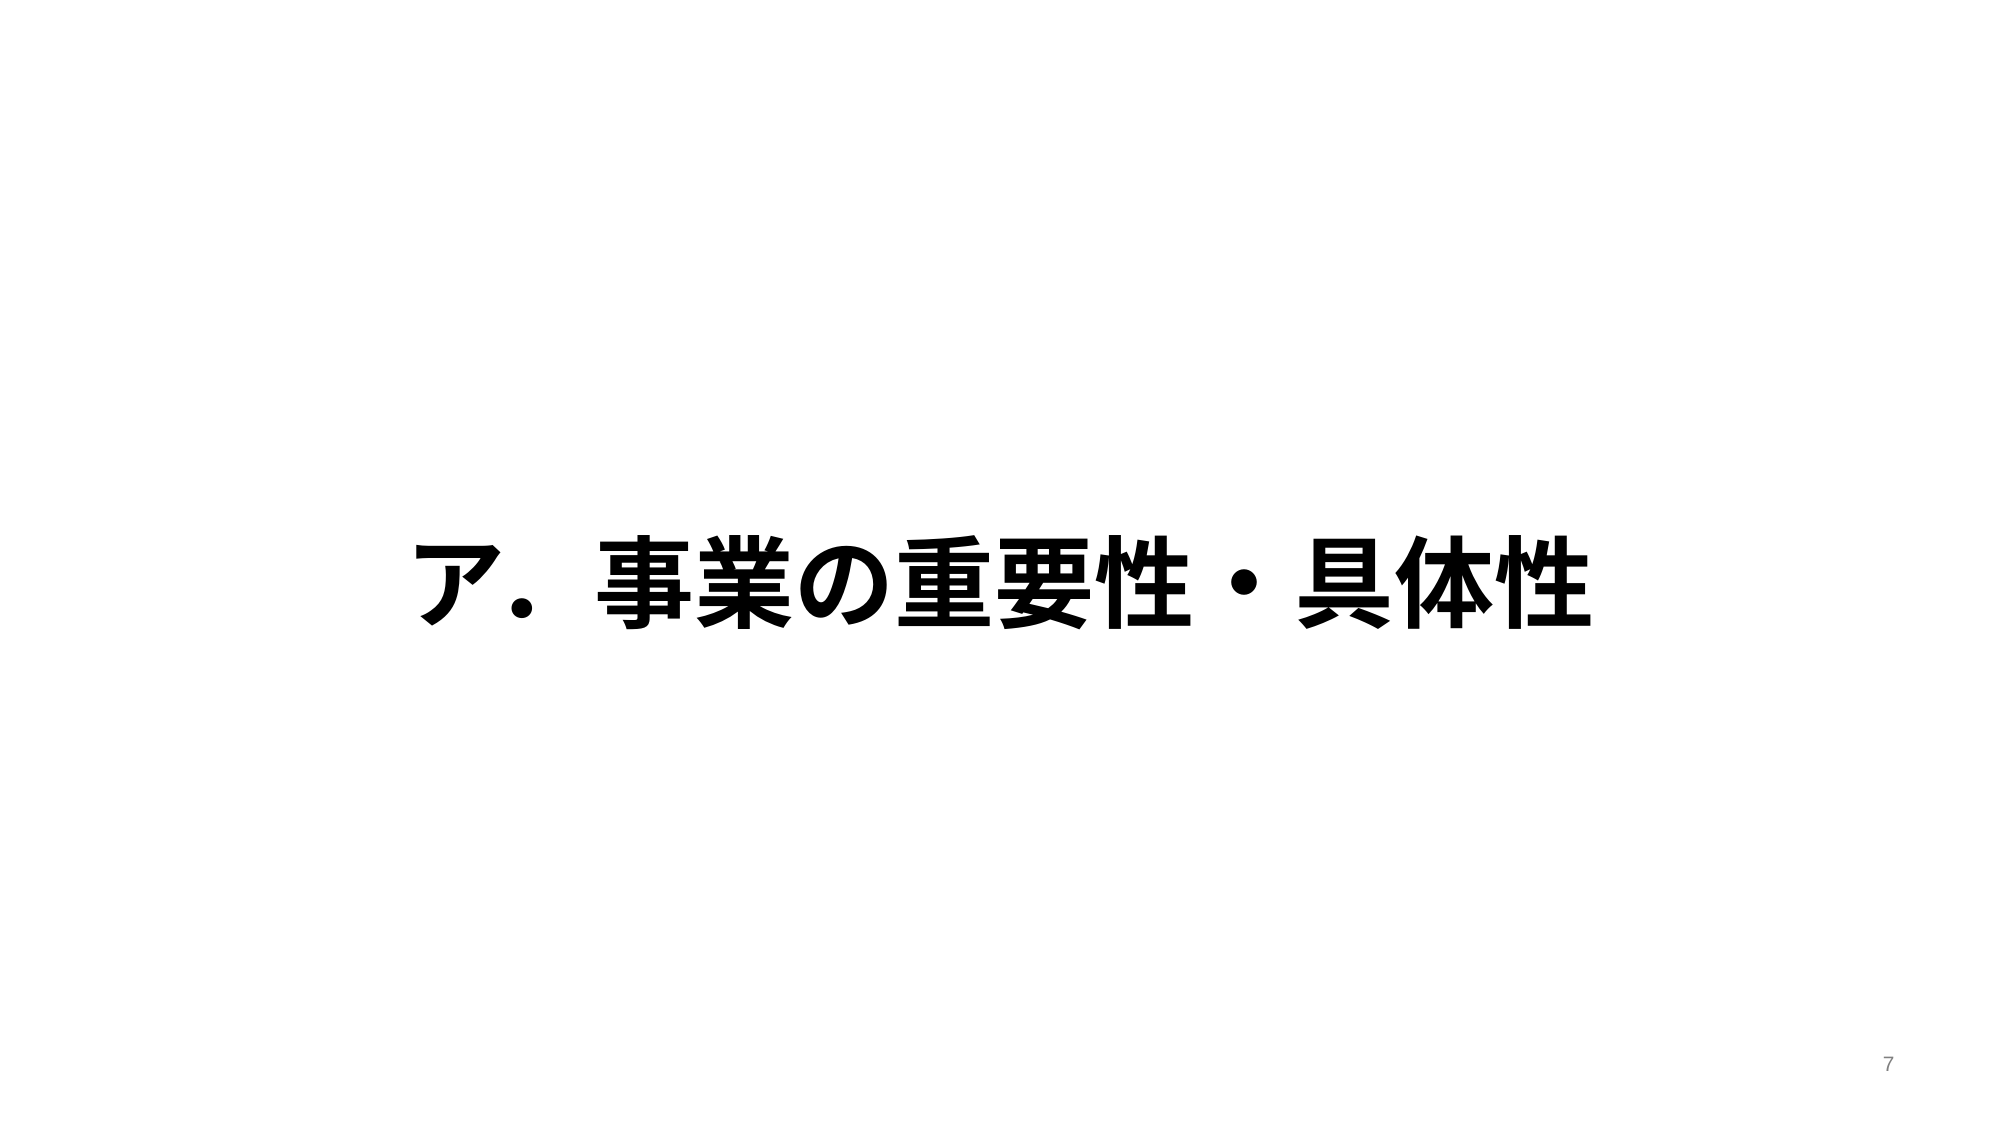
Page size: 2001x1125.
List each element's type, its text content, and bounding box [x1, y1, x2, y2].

title ア．事業の重要性・具体性 [103, 534, 1897, 753]
